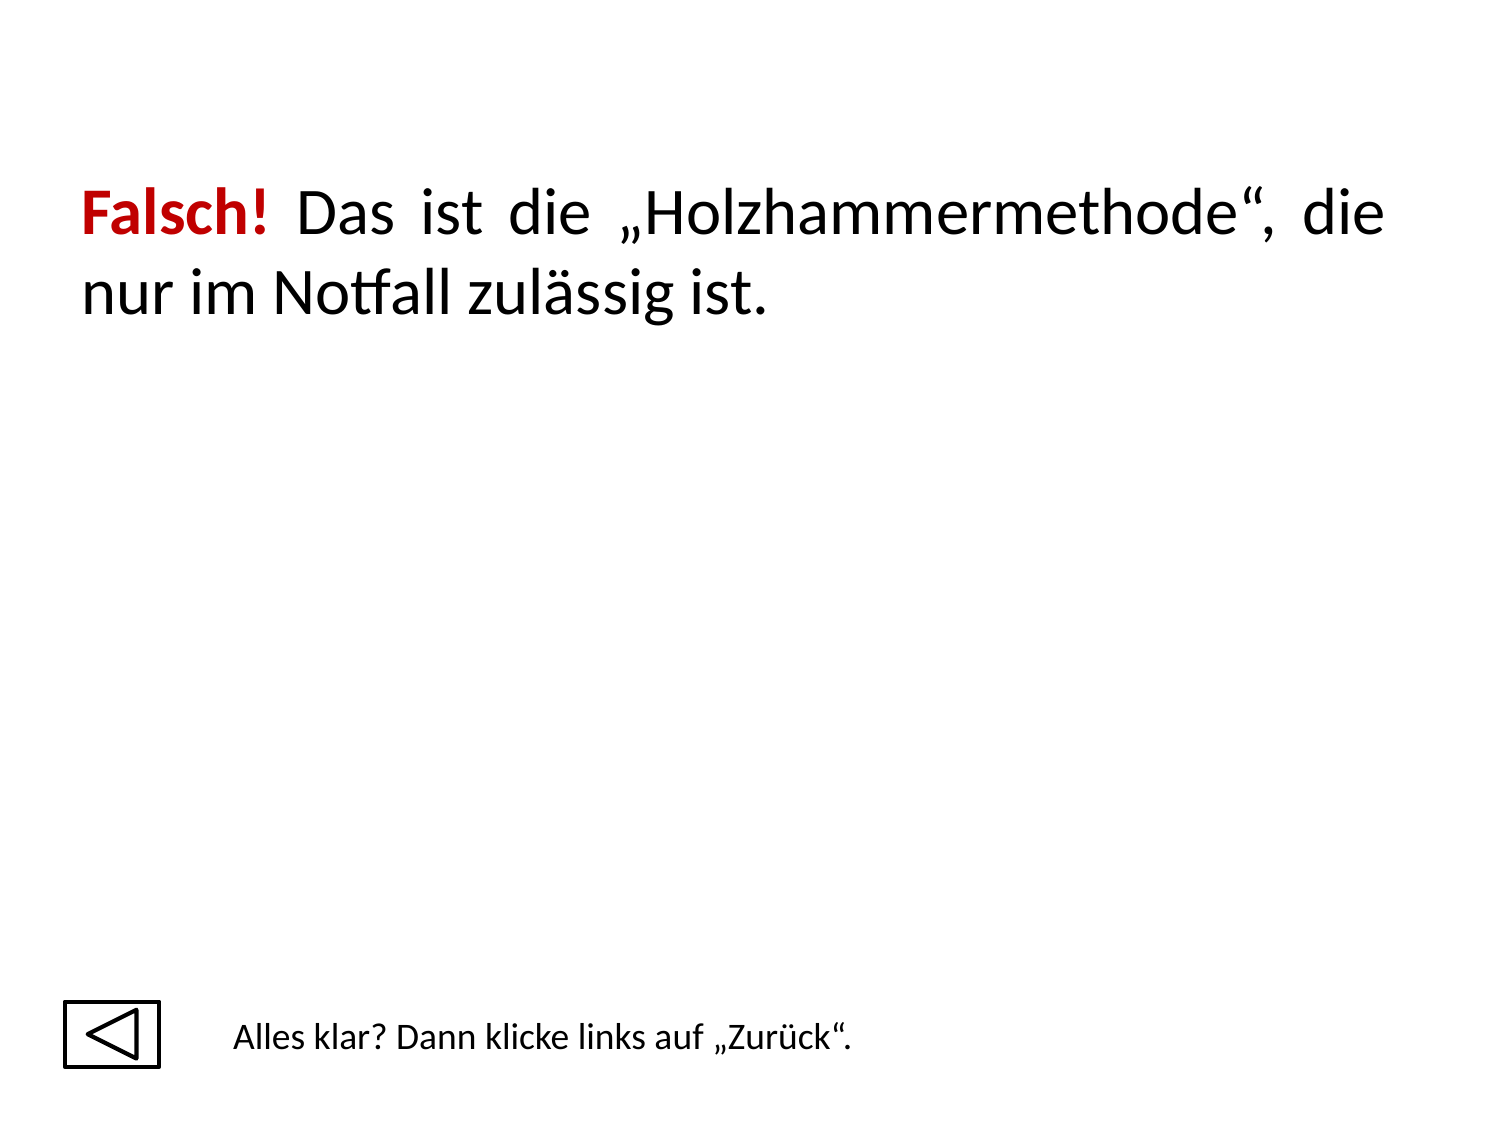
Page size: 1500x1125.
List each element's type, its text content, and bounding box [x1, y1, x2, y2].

text_box Alles klar? Dann klicke links auf „Zurück“. [218, 1004, 1282, 1065]
text_box Falsch! Das ist die „Holzhammermethode“, die nur im Notfall zulässig ist. [66, 160, 1402, 701]
text_box [63, 1000, 161, 1069]
